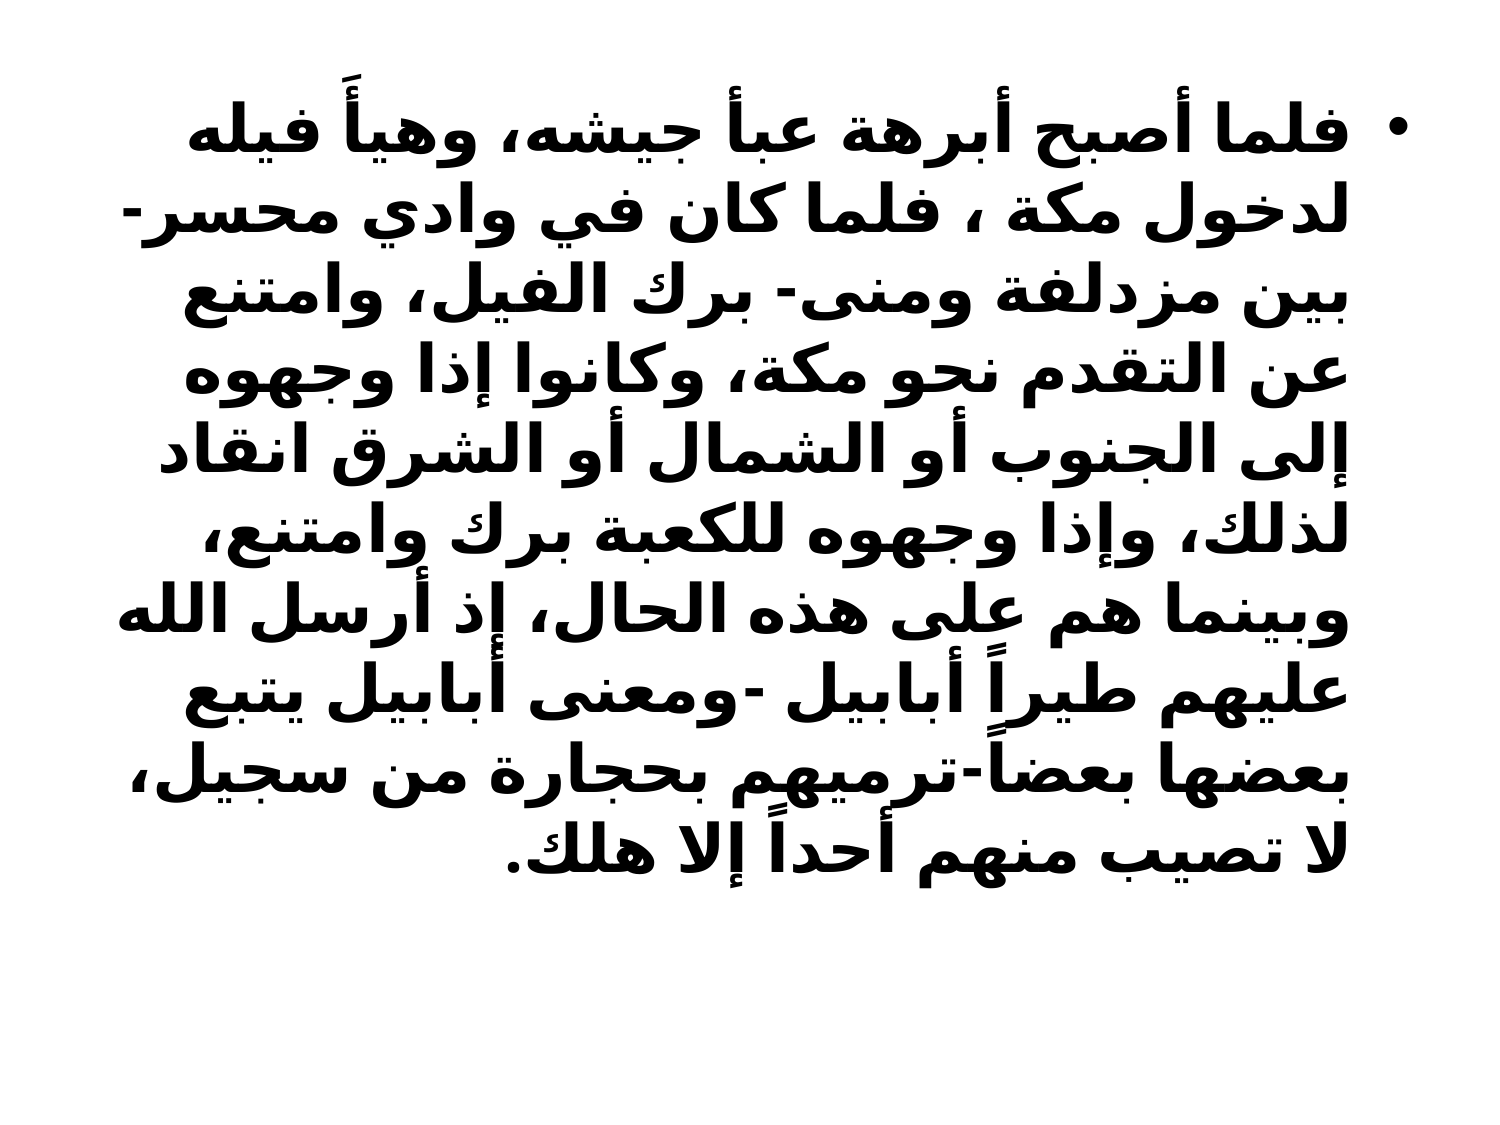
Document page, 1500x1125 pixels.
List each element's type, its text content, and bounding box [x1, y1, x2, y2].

list فلما أصبح أبرهة عبأ جيشه، وهيأَ فيله لدخول مكة ، فلما كان في وادي محسر-بين مزدلفة ومنى- برك الفيل، وامتنع عن التقدم نحو مكة، وكانوا إذا وجهوه إلى الجنوب أو الشمال أو الشرق انقاد لذلك، وإذا وجهوه للكعبة برك وامتنع، وبينما هم على هذه الحال، إذ أرسل الله عليهم طيراً أبابيل -ومعنى أبابيل يتبع بعضها بعضاً-ترميهم بحجارة من سجيل، لا تصيب منهم أحداً إلا هلك. [75, 78, 1425, 1005]
